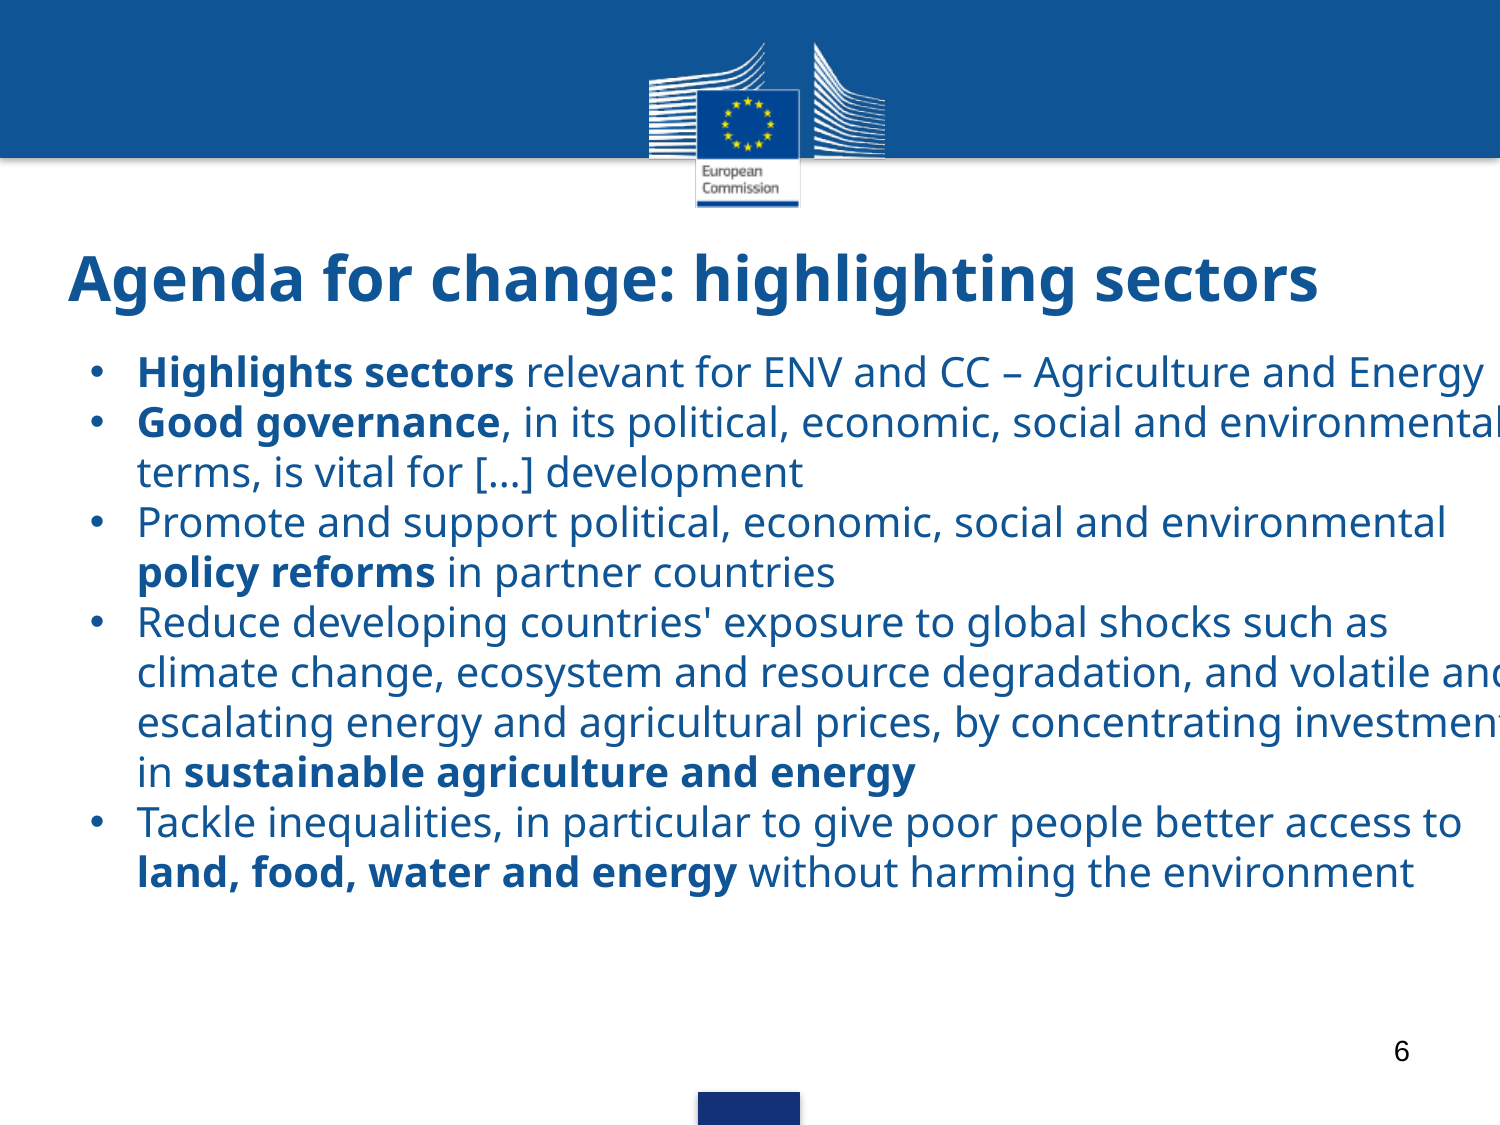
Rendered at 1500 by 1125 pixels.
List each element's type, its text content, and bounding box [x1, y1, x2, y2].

slide_number 6 [1074, 1054, 1426, 1103]
picture [649, 42, 885, 200]
text_box Highlights sectors relevant for ENV and CC – Agriculture and Energy Good governance, in its political, economic, social and environmental terms, is vital for […] development Promote and support political, economic, social and environmental policy reforms in partner countries Reduce developing countries' exposure to global shocks such as climate change, ecosystem and resource degradation, and volatile and escalating energy and agricultural prices, by concentrating investment in sustainable agriculture and energy Tackle inequalities, in particular to give poor people better access to land, food, water and energy without harming the environment [74, 338, 1500, 1054]
title Agenda for change: highlighting sectors [37, 200, 1500, 354]
